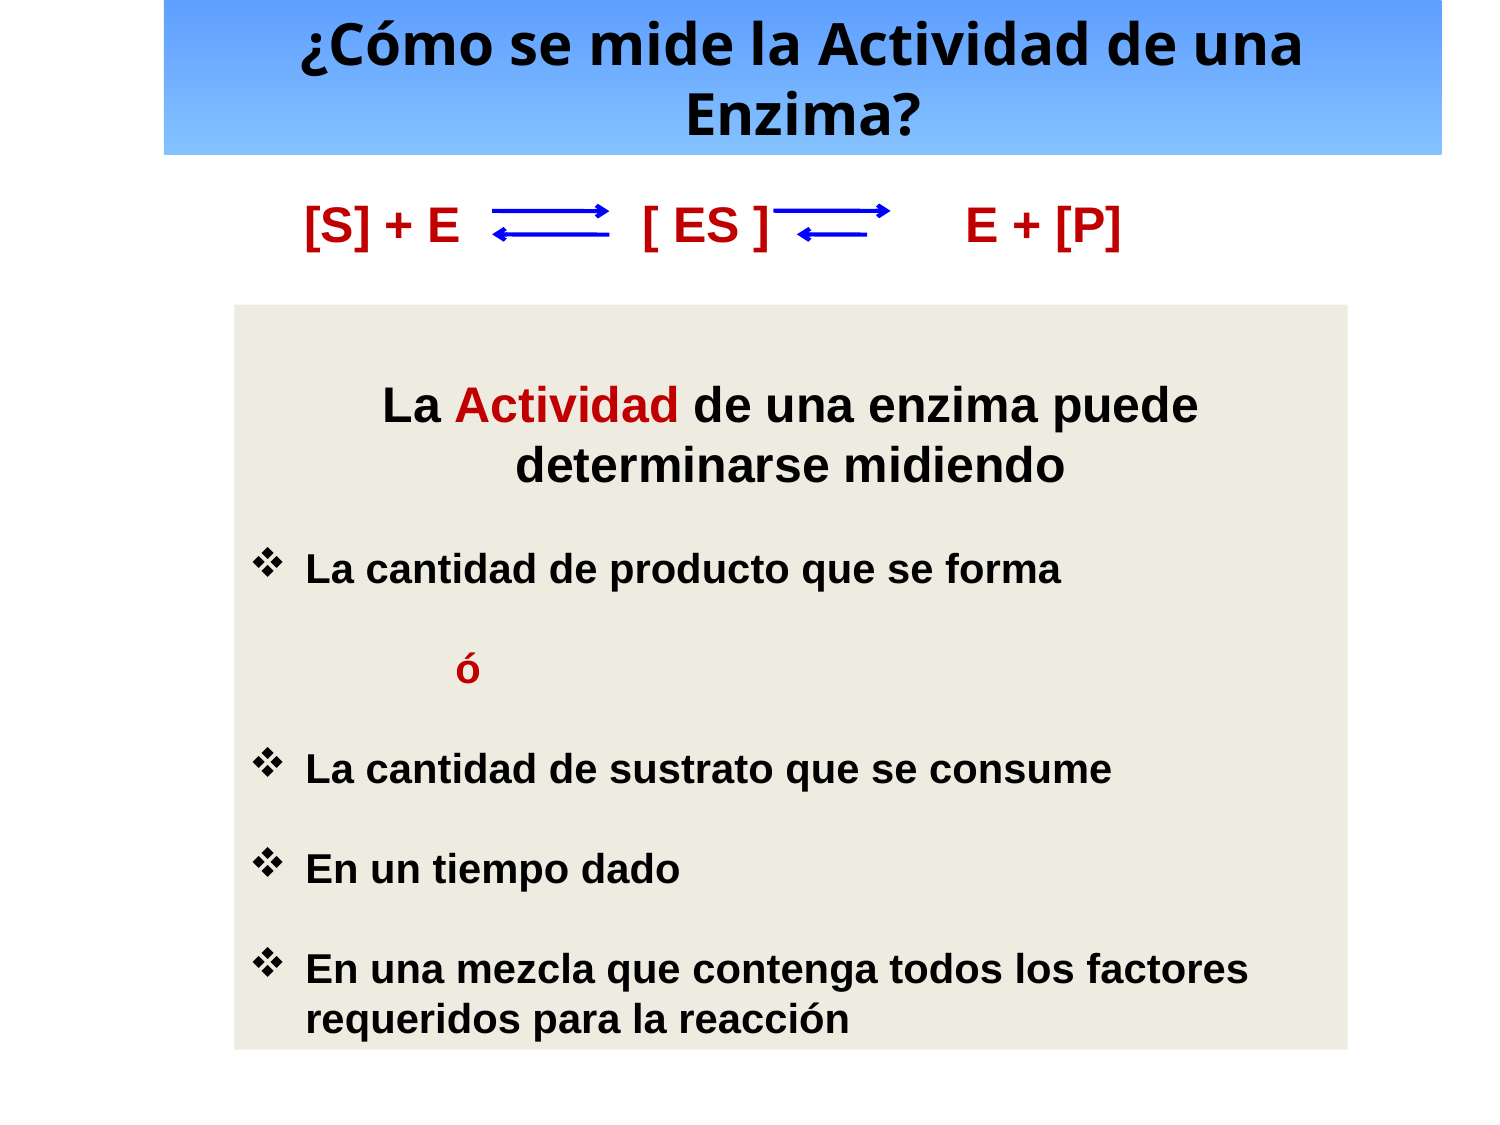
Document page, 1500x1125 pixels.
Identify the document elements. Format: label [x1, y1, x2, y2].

text_box [163, 0, 1442, 1069]
